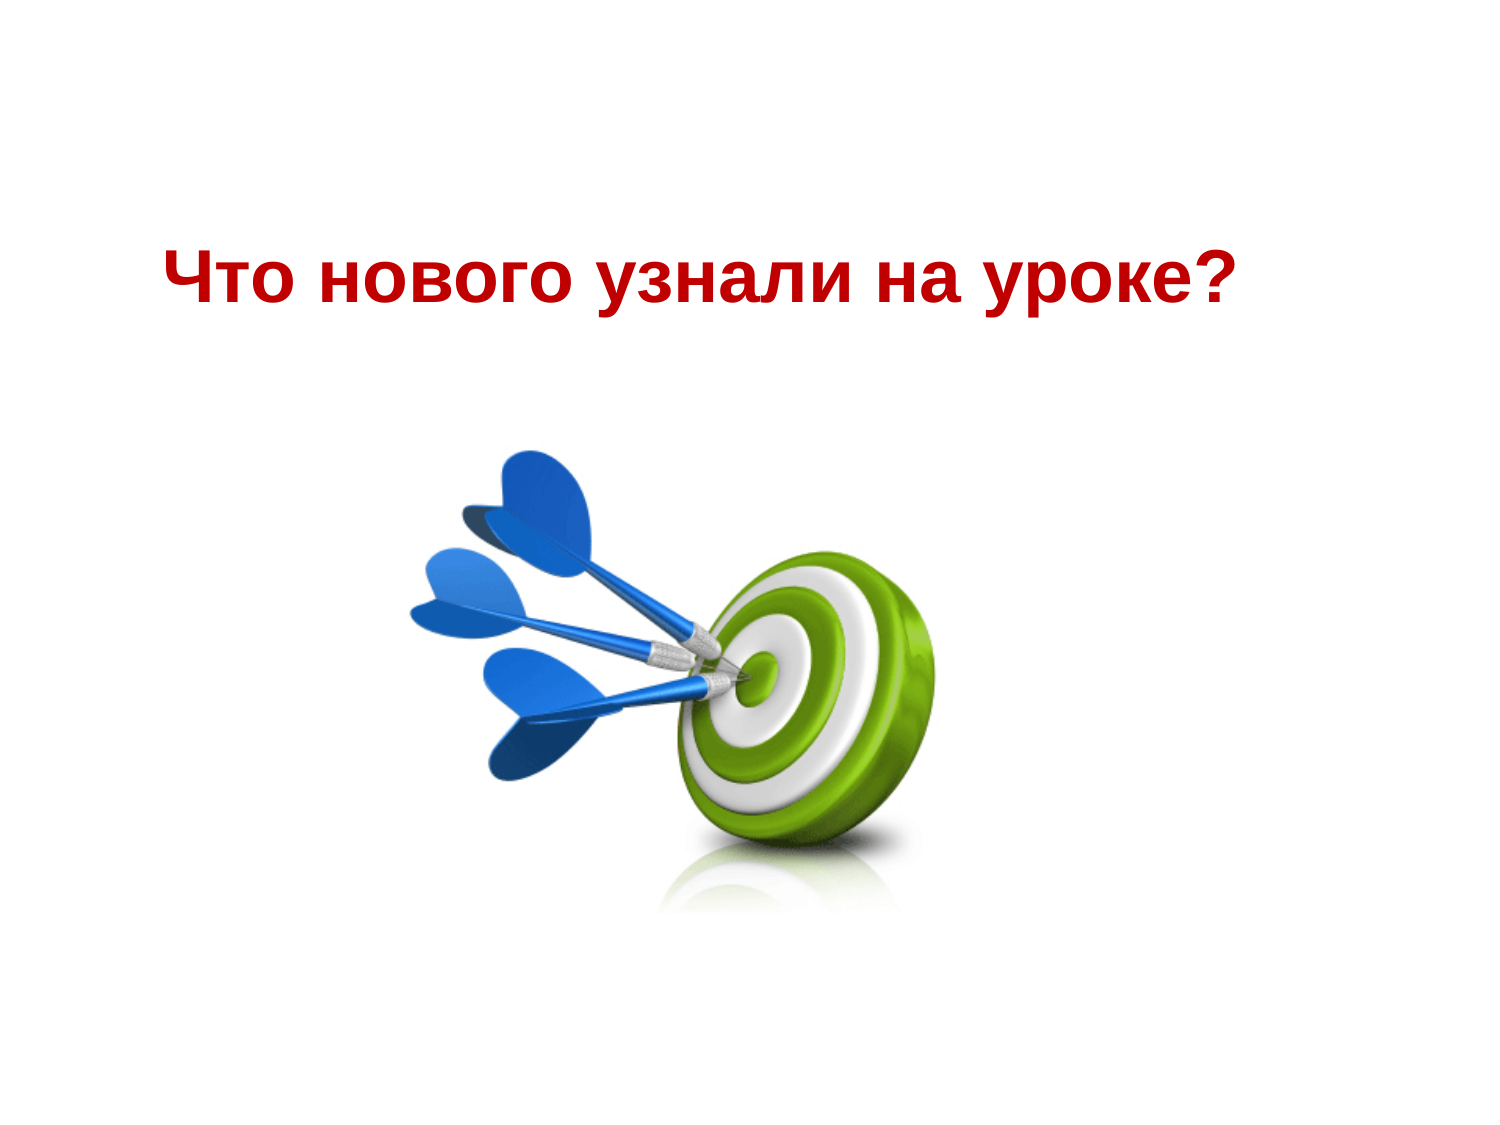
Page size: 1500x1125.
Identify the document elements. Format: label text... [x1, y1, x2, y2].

text_box Что нового узнали на уроке? [147, 219, 1258, 325]
picture [407, 432, 941, 913]
